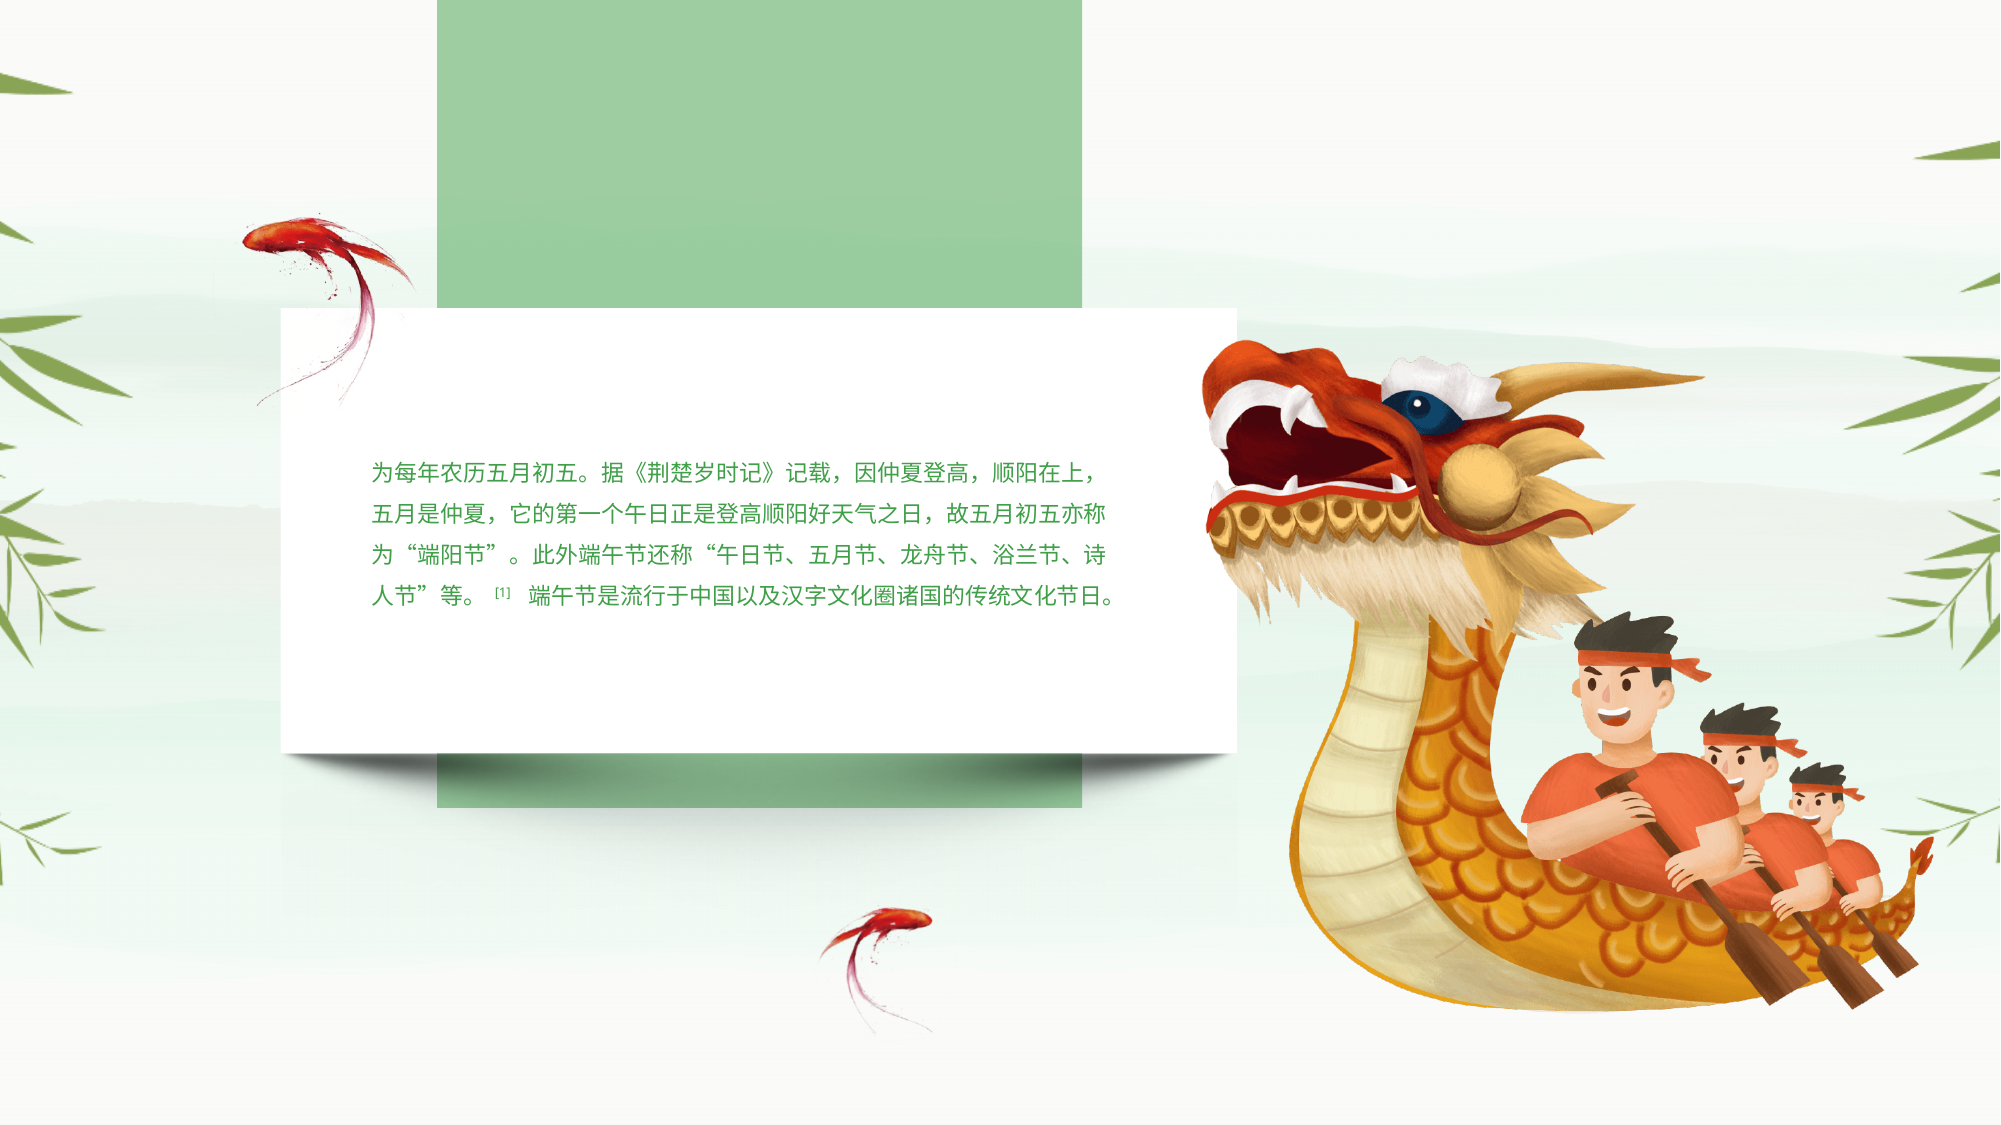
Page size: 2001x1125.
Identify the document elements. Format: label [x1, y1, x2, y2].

text_box [436, 0, 1083, 307]
picture [0, 0, 2000, 1125]
text_box [280, 307, 1238, 926]
